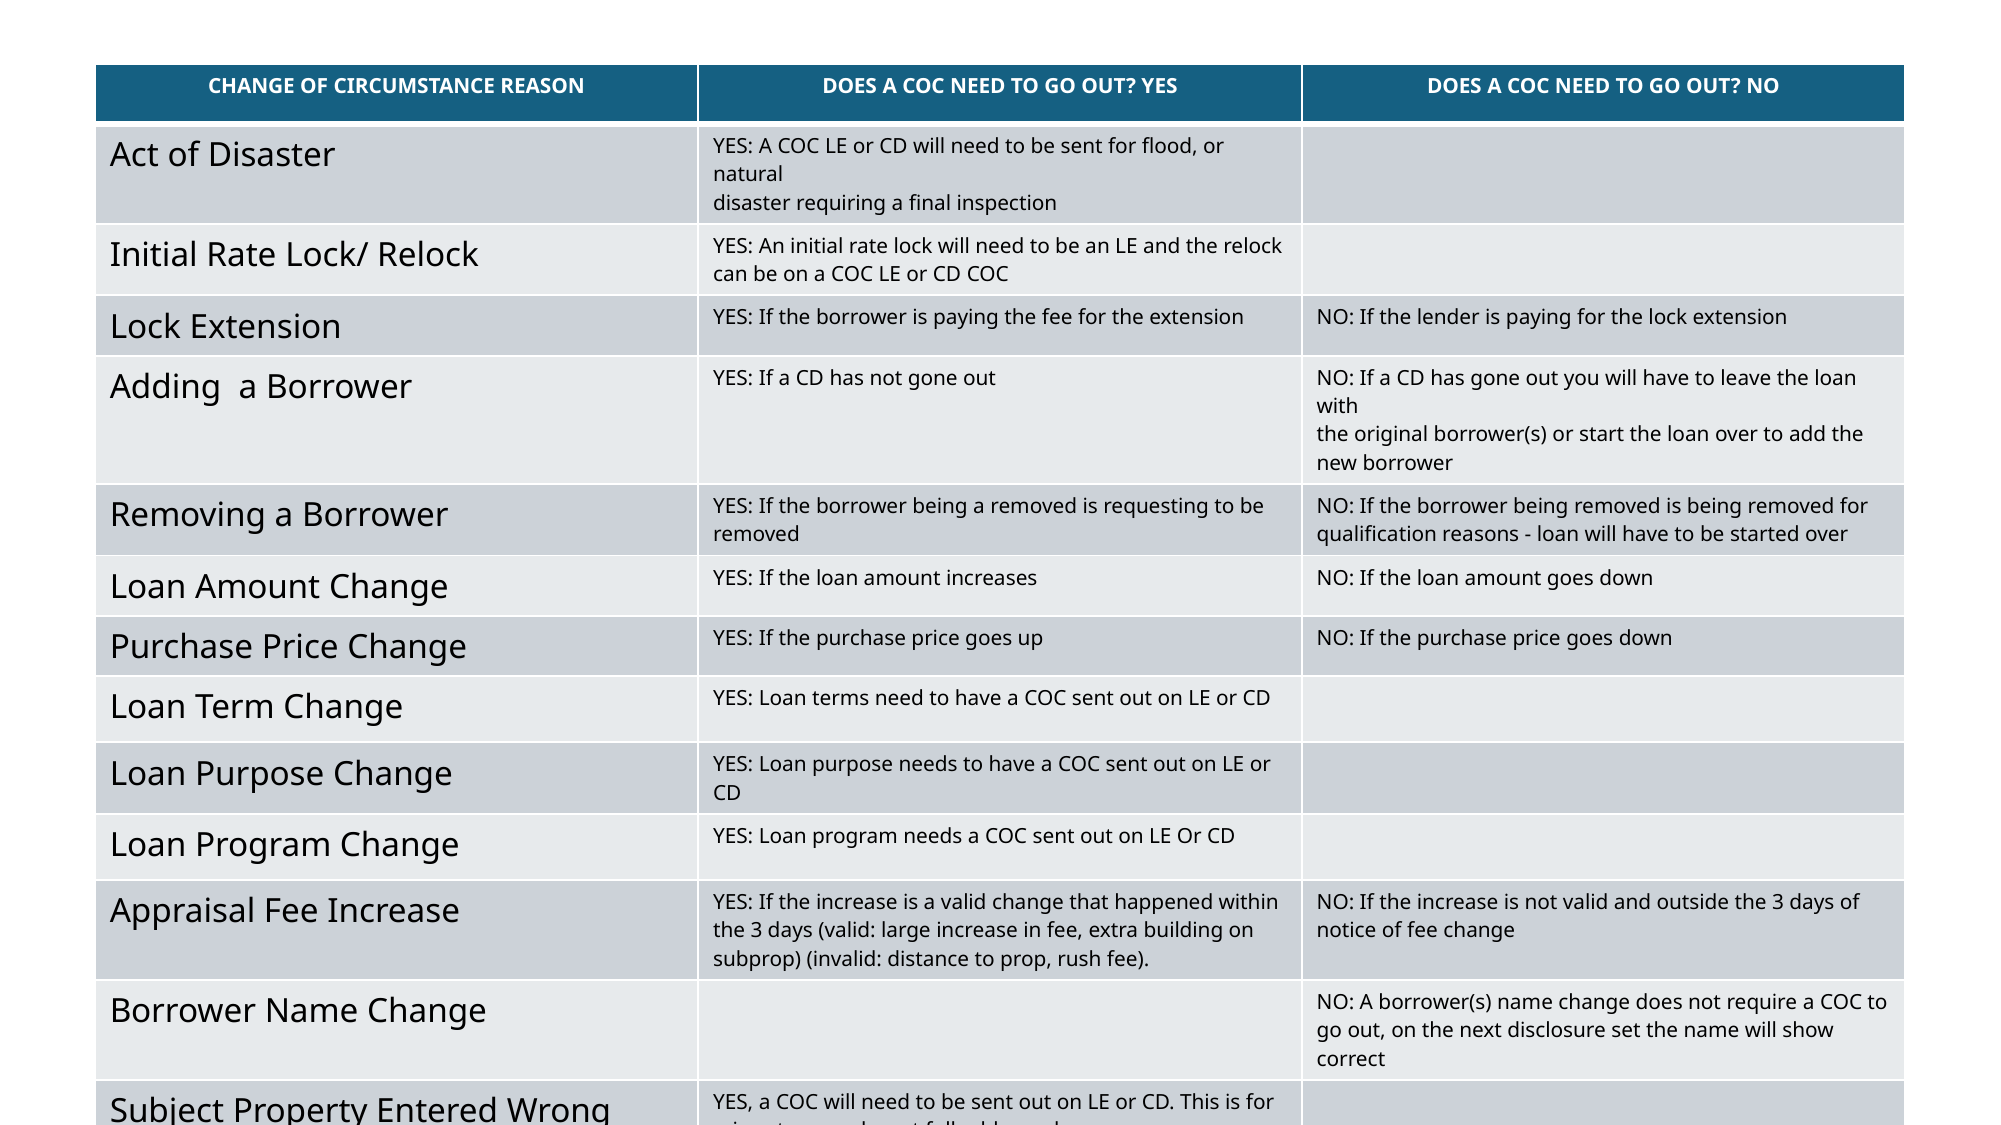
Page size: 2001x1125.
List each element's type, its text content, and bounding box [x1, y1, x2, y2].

table_cell YES, a COC will need to be sent out on LE or CD. This is for minor typos only, not full address changes. [699, 1081, 1301, 1125]
table_cell Loan Amount Change [96, 556, 697, 615]
table_cell Loan Program Change [96, 815, 697, 879]
table_cell NO: If the borrower being removed is being removed for qualification reasons - loan will have to be started over [1303, 485, 1904, 555]
table_cell NO: If the purchase price goes down [1303, 617, 1904, 675]
table_cell Purchase Price Change [96, 617, 697, 675]
table_cell YES: Loan terms need to have a COC sent out on LE or CD [699, 677, 1301, 741]
table_cell YES: If the purchase price goes up [699, 617, 1301, 675]
table_header DOES A COC NEED TO GO OUT? YES [699, 65, 1301, 121]
table_cell YES: If the borrower being a removed is requesting to be removed [699, 485, 1301, 555]
table_cell Initial Rate Lock/ Relock [96, 225, 697, 294]
table_cell [1303, 743, 1904, 813]
table_header DOES A COC NEED TO GO OUT? NO [1303, 65, 1904, 121]
table_cell Subject Property Entered Wrong [96, 1081, 697, 1125]
table_cell [1303, 127, 1904, 223]
table_cell [1303, 225, 1904, 294]
table_cell Loan Term Change [96, 677, 697, 741]
table_cell NO: If the increase is not valid and outside the 3 days of notice of fee change [1303, 881, 1904, 979]
table_cell NO: If the loan amount goes down [1303, 556, 1904, 615]
table_cell [1303, 677, 1904, 741]
table_header CHANGE OF CIRCUMSTANCE REASON [96, 65, 697, 121]
table_cell [1303, 1081, 1904, 1125]
table_cell YES: If the borrower is paying the fee for the extension [699, 296, 1301, 355]
table_cell NO: A borrower(s) name change does not require a COC to go out, on the next disclosure set the name will show correct [1303, 981, 1904, 1079]
table_cell Borrower Name Change [96, 981, 697, 1079]
table_cell YES: If the loan amount increases [699, 556, 1301, 615]
table_cell YES: A COC LE or CD will need to be sent for flood, or natural disaster requiring a final inspection [699, 127, 1301, 223]
table_cell YES: Loan program needs a COC sent out on LE Or CD [699, 815, 1301, 879]
table_cell Removing a Borrower [96, 485, 697, 555]
table_cell Adding a Borrower [96, 357, 697, 483]
table_cell YES: If the increase is a valid change that happened within the 3 days (valid: large increase in fee, extra building on subprop) (invalid: distance to prop, rush fee). [699, 881, 1301, 979]
table_cell [1303, 815, 1904, 879]
table_cell Loan Purpose Change [96, 743, 697, 813]
table_cell YES: An initial rate lock will need to be an LE and the relock can be on a COC LE or CD COC [699, 225, 1301, 294]
table_cell [699, 981, 1301, 1079]
table_cell YES: If a CD has not gone out [699, 357, 1301, 483]
table_cell Appraisal Fee Increase [96, 881, 697, 979]
table_cell Act of Disaster [96, 127, 697, 223]
table_cell YES: Loan purpose needs to have a COC sent out on LE or CD [699, 743, 1301, 813]
table_cell Lock Extension [96, 296, 697, 355]
table_cell NO: If a CD has gone out you will have to leave the loan with the original borrower(s) or start the loan over to add the new borrower [1303, 357, 1904, 483]
table_cell NO: If the lender is paying for the lock extension [1303, 296, 1904, 355]
